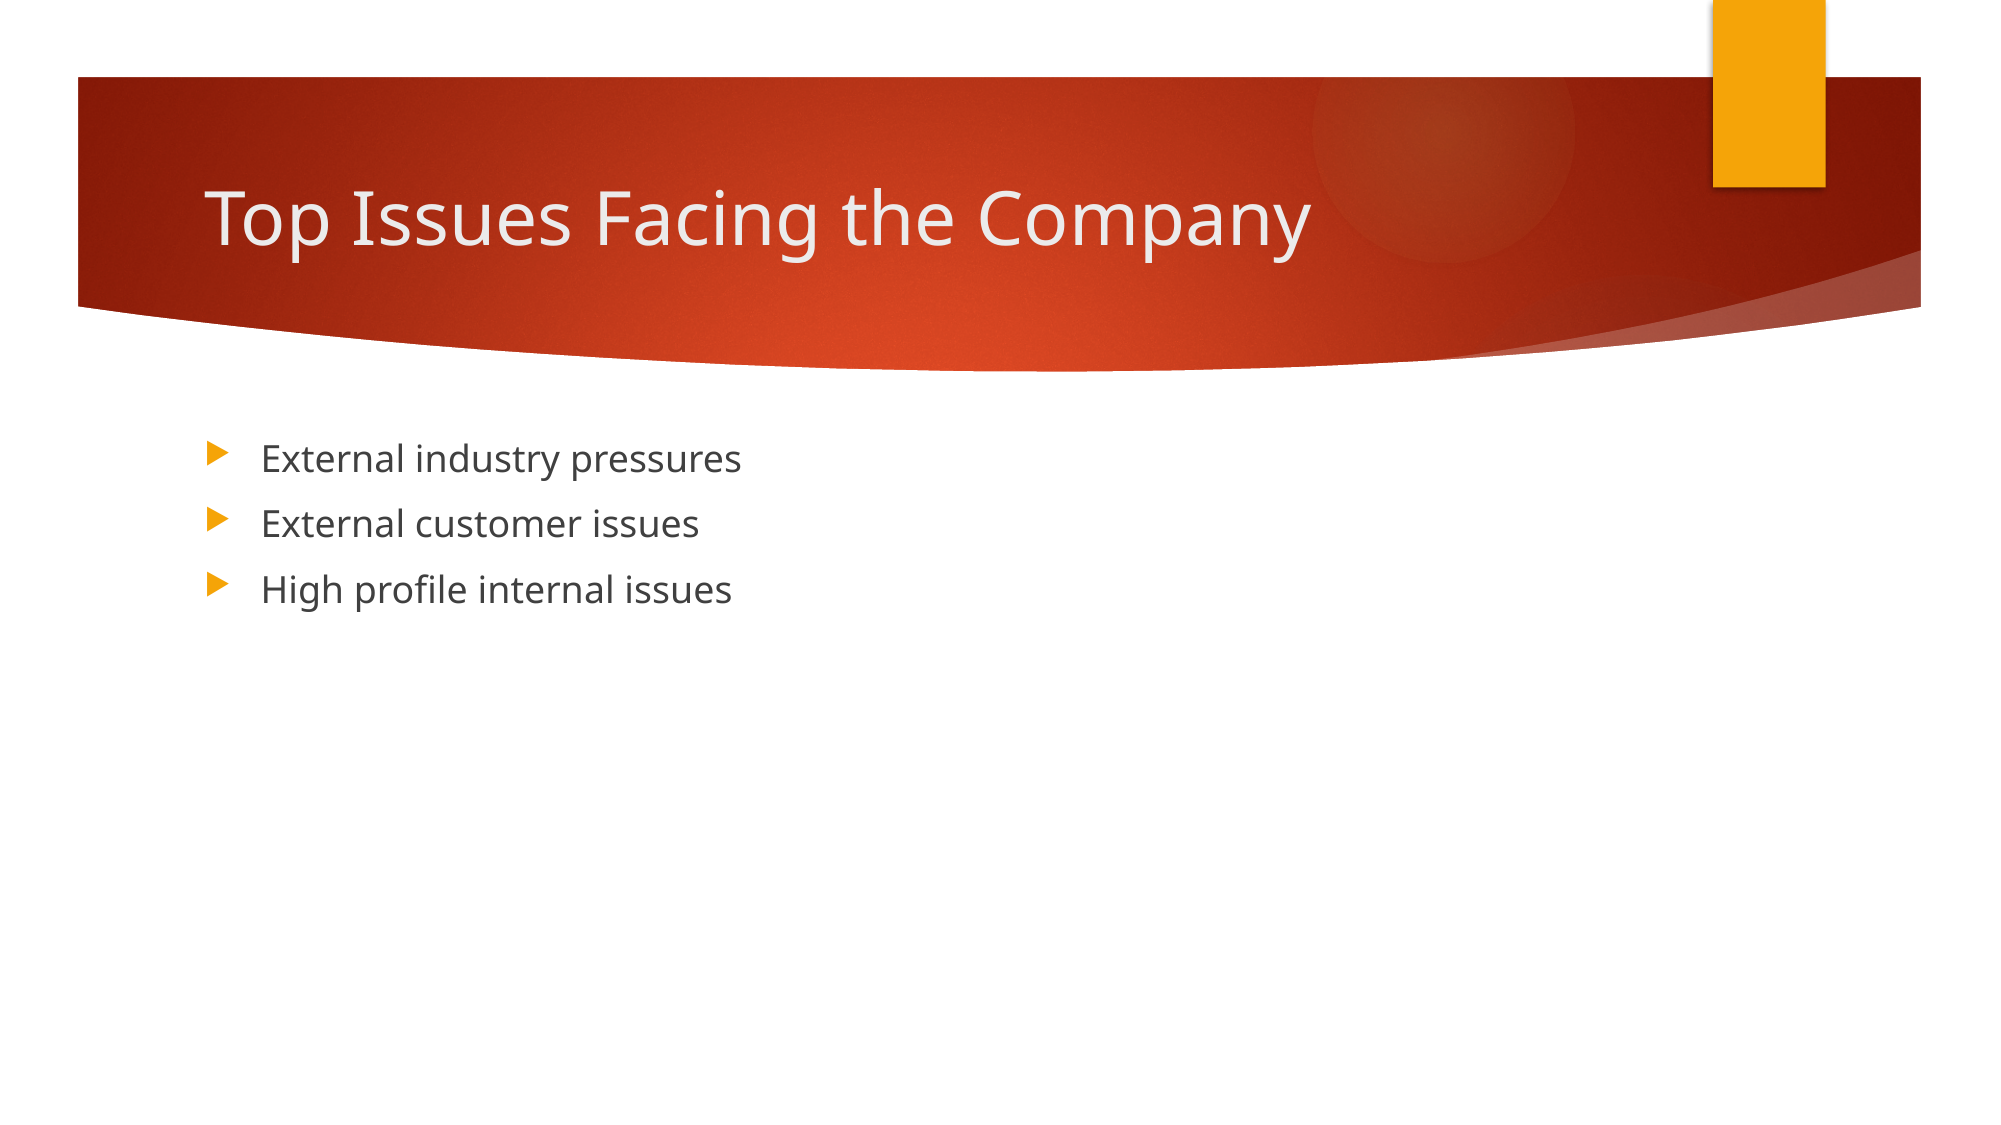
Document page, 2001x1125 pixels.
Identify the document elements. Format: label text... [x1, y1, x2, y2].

title Top Issues Facing the Company [189, 155, 1627, 275]
list External industry pressures External customer issues High profile internal issues [189, 427, 1627, 988]
